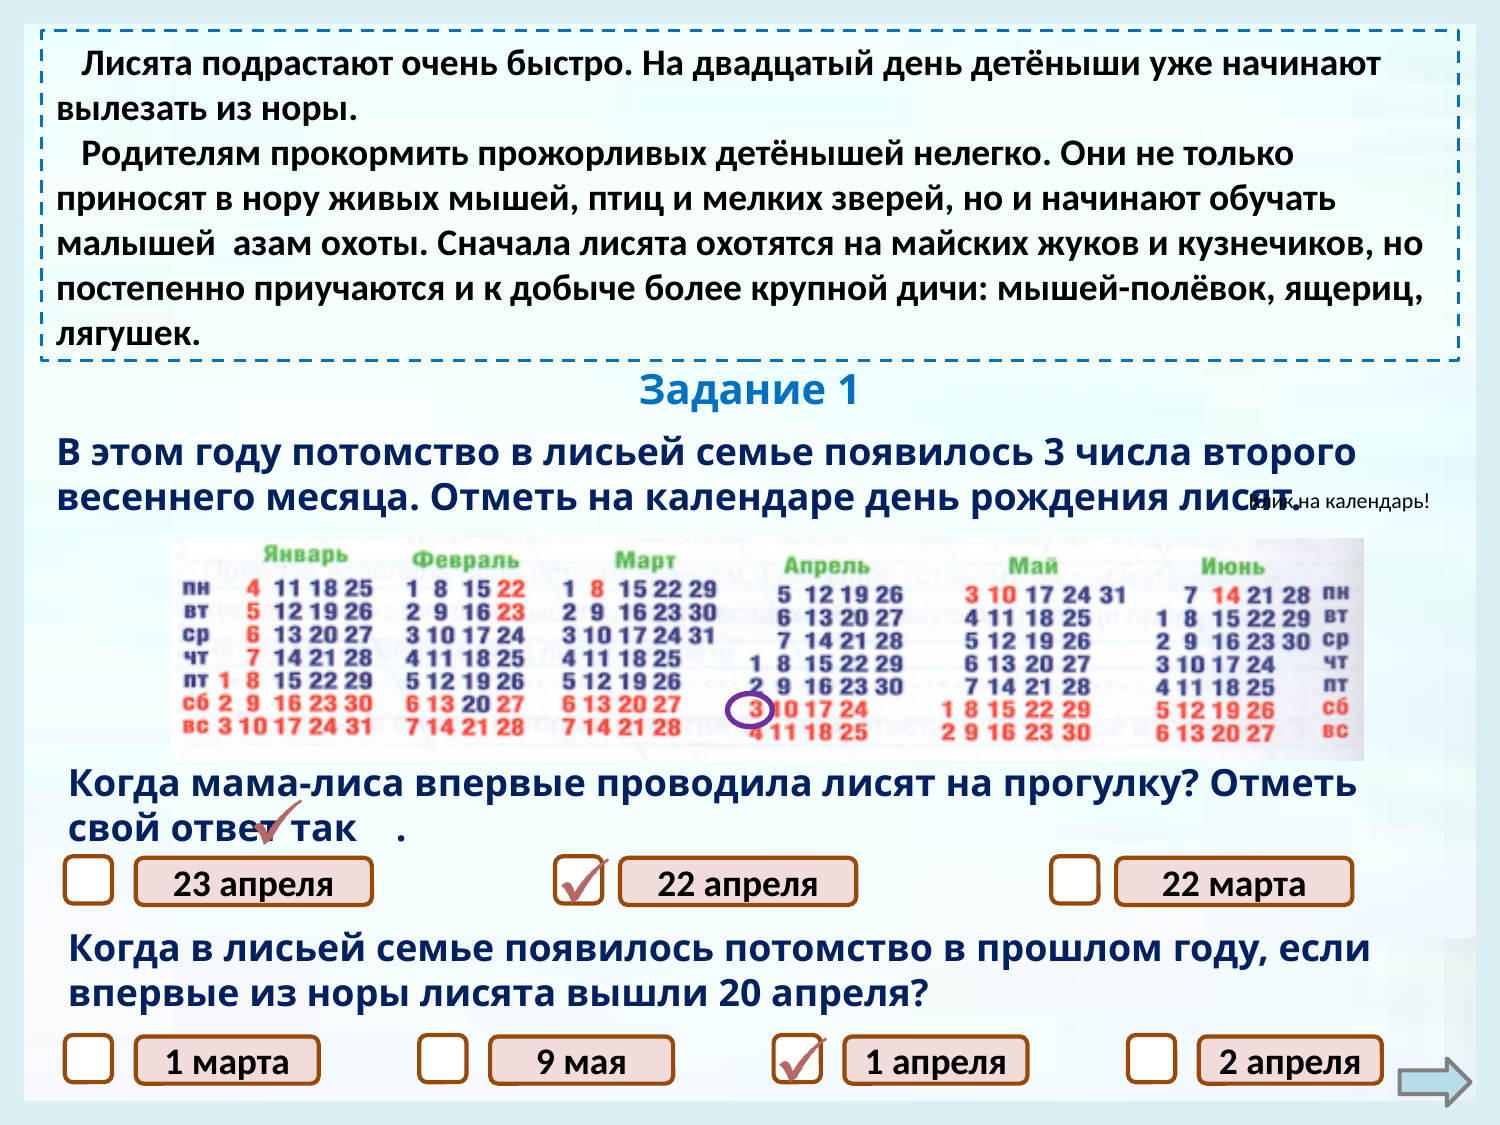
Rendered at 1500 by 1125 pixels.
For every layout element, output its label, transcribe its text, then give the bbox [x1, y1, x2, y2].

text_box [62, 854, 115, 906]
text_box 23 апреля [133, 855, 375, 908]
text_box Клик на календарь! [1234, 479, 1459, 521]
text_box [1397, 1056, 1473, 1108]
text_box [62, 1032, 115, 1085]
picture [24, 24, 1476, 1101]
text_box 1 апреля [842, 1034, 1030, 1086]
text_box Когда мама-лиса впервые проводила лисят на прогулку? Отметь свой ответ так . [53, 751, 1471, 857]
text_box 9 мая [488, 1034, 676, 1086]
text_box [771, 1032, 818, 1081]
text_box [417, 1032, 469, 1085]
text_box 2 апреля [1196, 1034, 1384, 1086]
text_box 22 марта [1114, 855, 1355, 908]
text_box [1049, 854, 1101, 906]
text_box В этом году потомство в лисьей семье появилось 3 числа второго весеннего месяца. Отметь на календаре день рождения лисят. [41, 420, 1471, 571]
text_box Лисята подрастают очень быстро. На двадцатый день детёныши уже начинают вылезать из норы. Родителям прокормить прожорливых детёнышей нелегко. Они не только приносят в нору живых мышей, птиц и мелких зверей, но и начинают обучать малышей азам охоты. Сначала лисята охотятся на майских жуков и кузнечиков, но постепенно приучаются и к добыче более крупной дичи: мышей-полёвок, ящериц, лягушек. [41, 30, 1459, 361]
text_box [1125, 1032, 1178, 1085]
text_box Задание 1 [620, 361, 880, 420]
text_box 1 марта [133, 1034, 321, 1086]
text_box [552, 854, 601, 902]
text_box 22 апреля [617, 855, 859, 908]
text_box Когда в лисьей семье появилось потомство в прошлом году, если впервые из норы лисята вышли 20 апреля? [53, 916, 1447, 1022]
